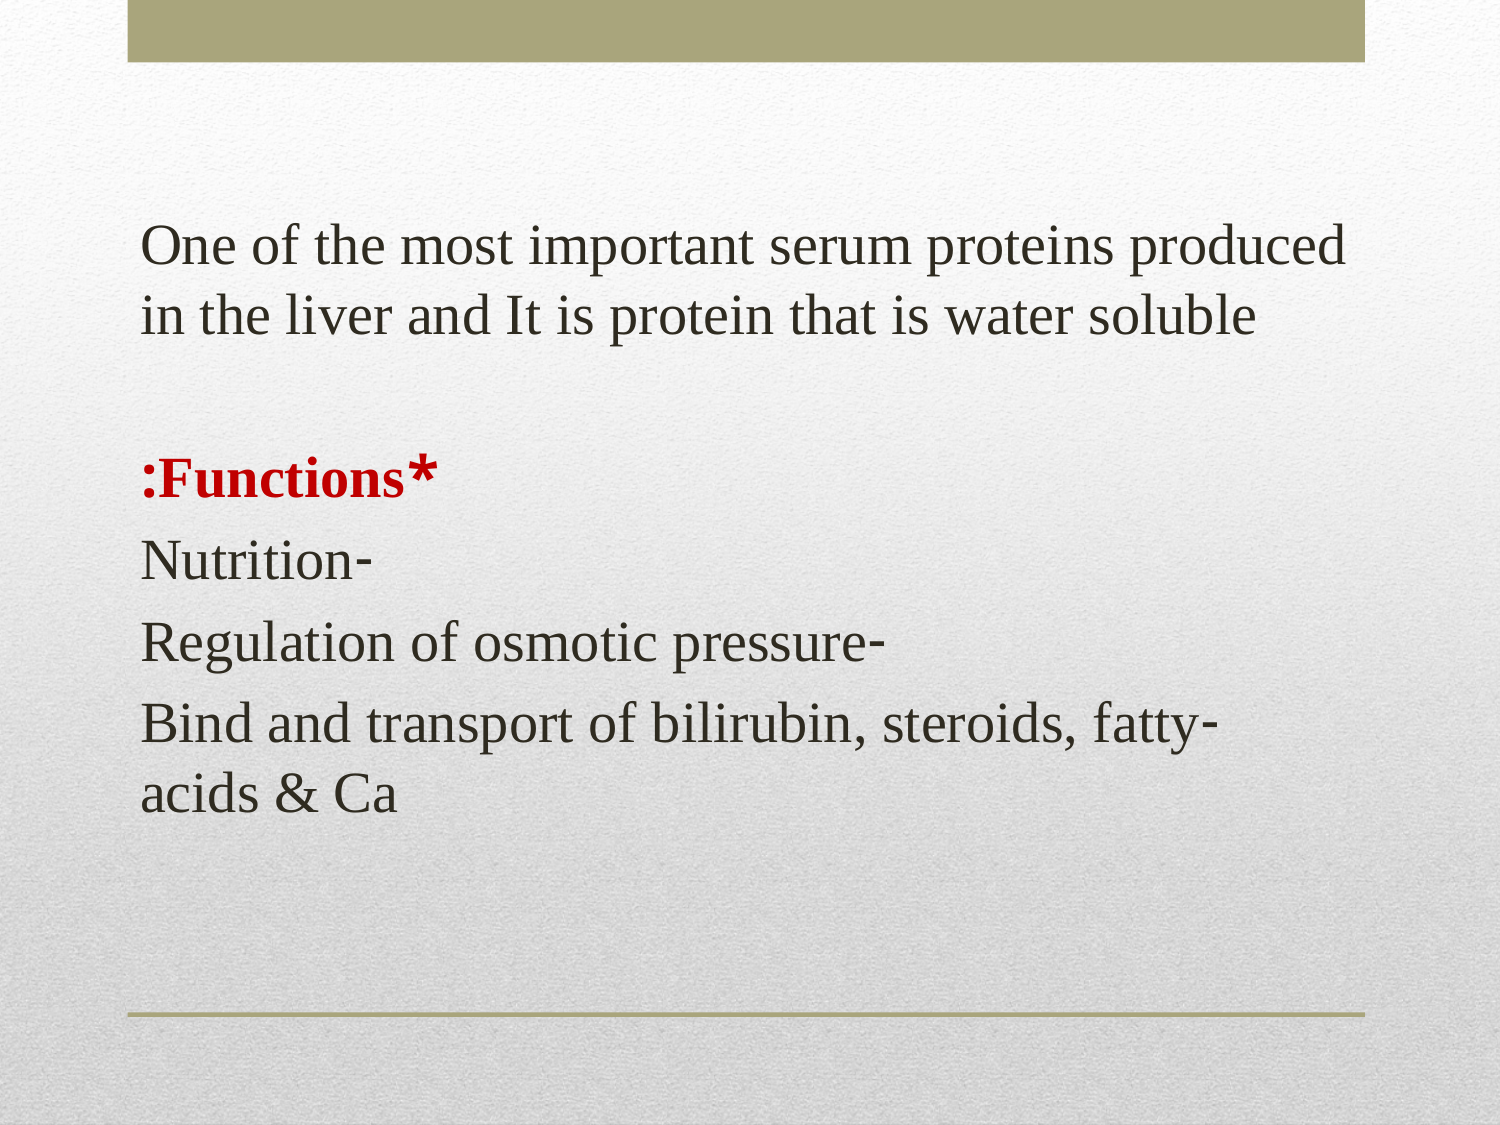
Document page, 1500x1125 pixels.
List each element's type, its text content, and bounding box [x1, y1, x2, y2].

list One of the most important serum proteins produced in the liver and It is protein that is water soluble *Functions: -Nutrition -Regulation of osmotic pressure -Bind and transport of bilirubin, steroids, fatty acids & Ca [125, 112, 1363, 1000]
